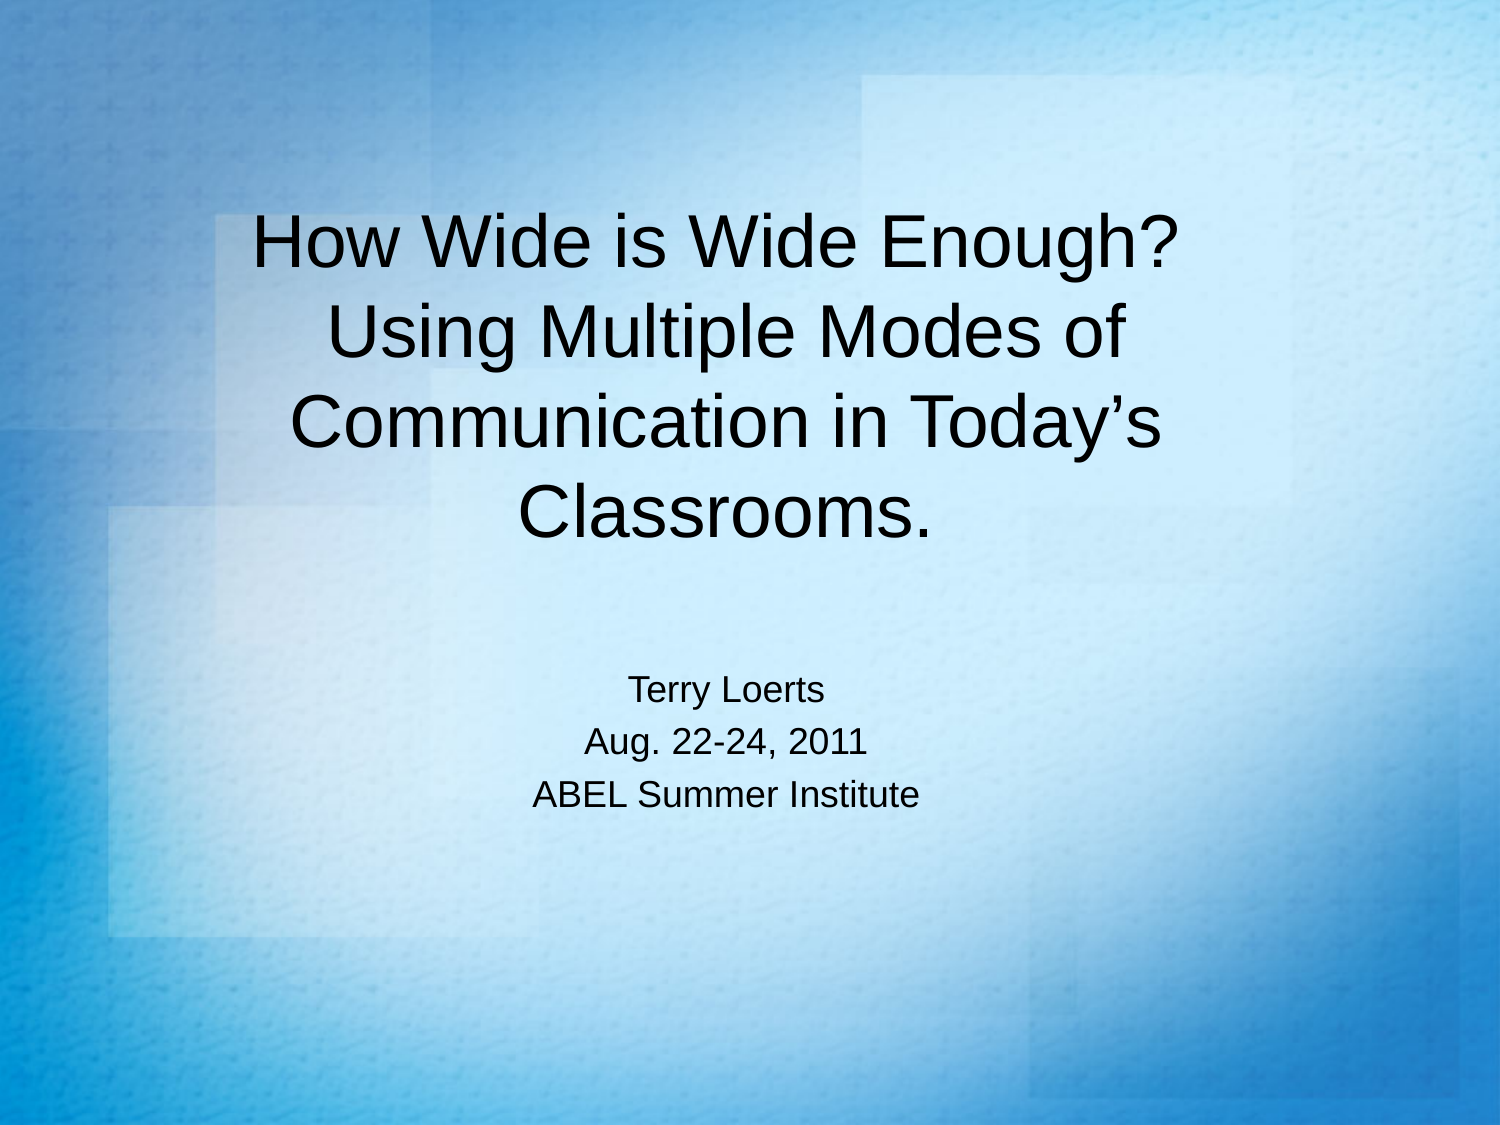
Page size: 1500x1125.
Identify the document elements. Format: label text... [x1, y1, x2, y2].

subtitle How Wide is Wide Enough? Using Multiple Modes of Communication in Today’s Classrooms. Terry Loerts Aug. 22-24, 2011 ABEL Summer Institute [159, 184, 1294, 926]
picture [0, 0, 1500, 1125]
